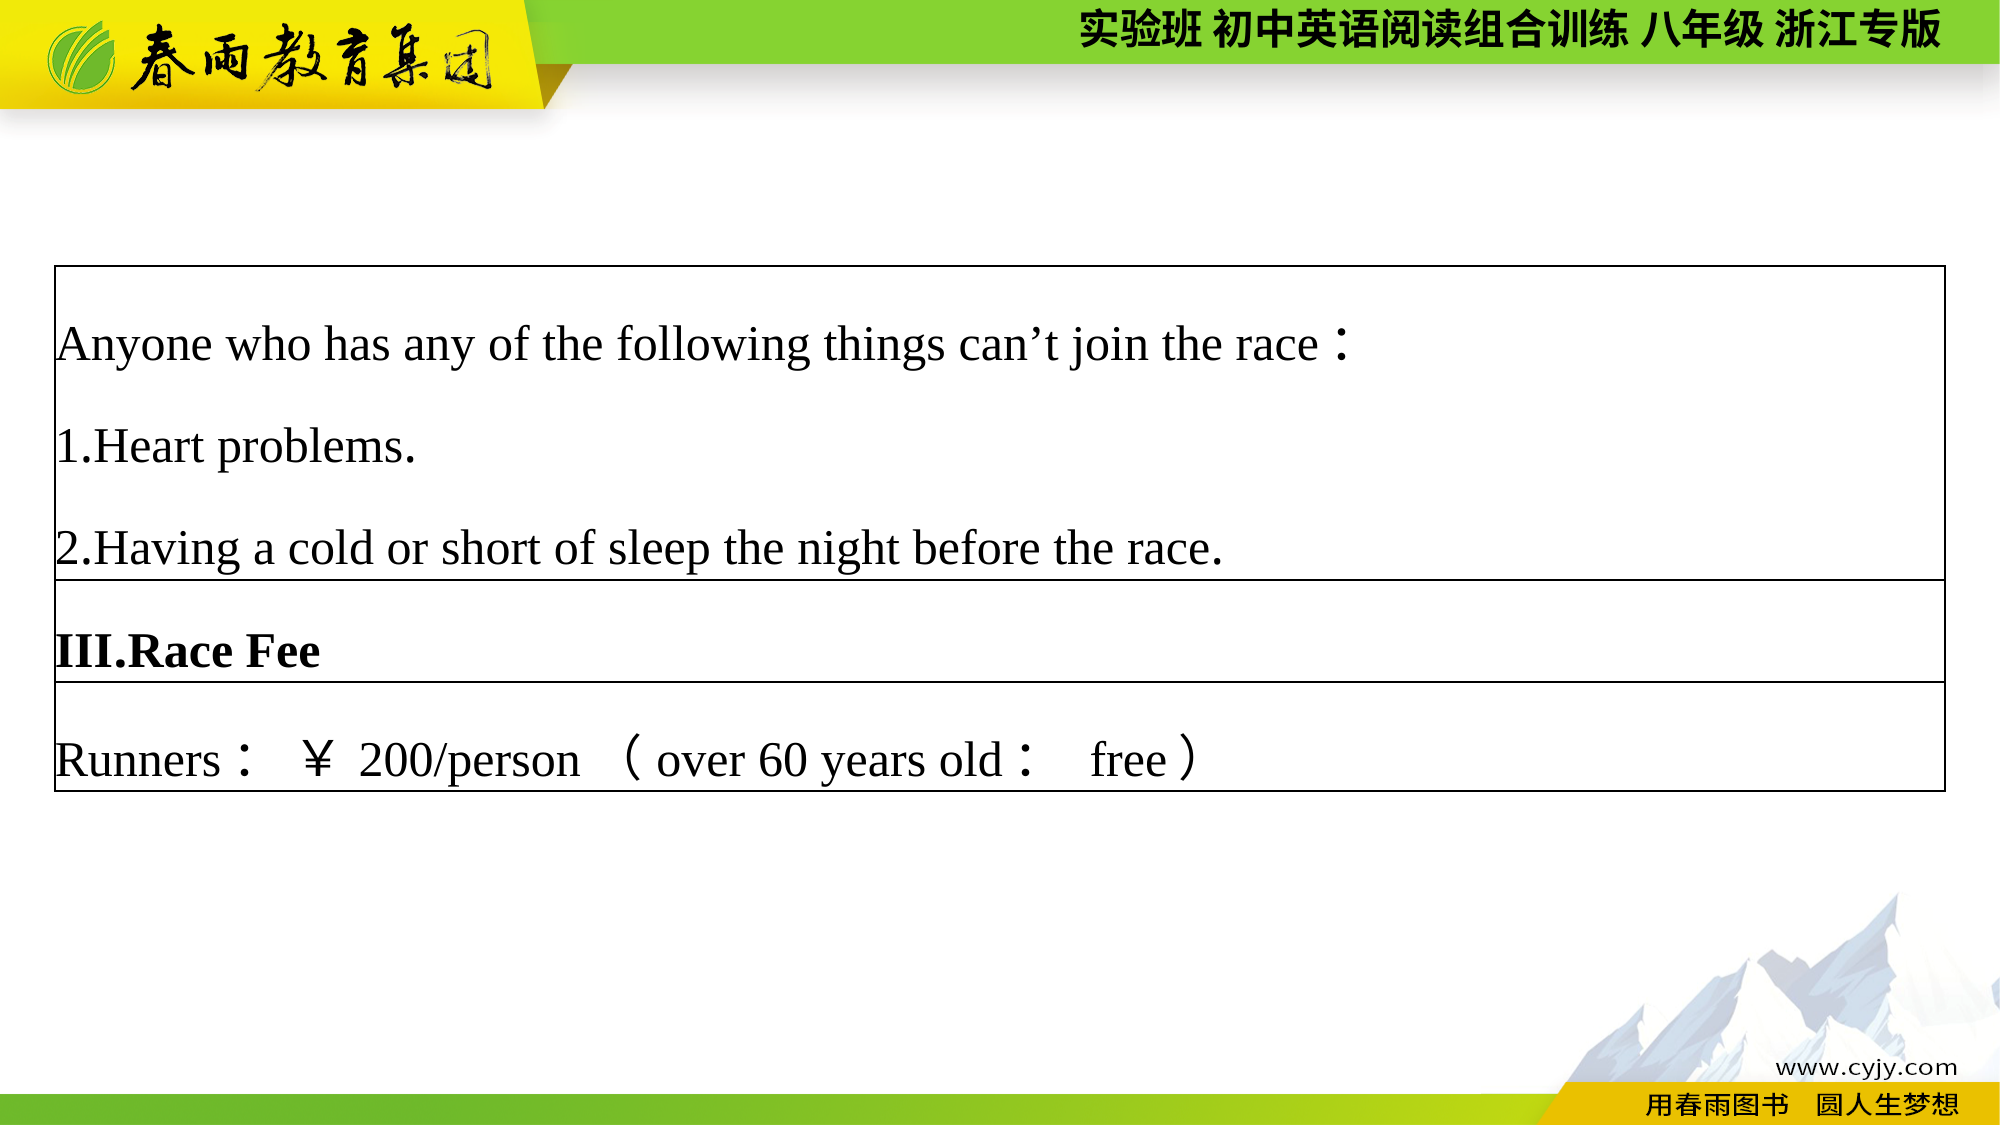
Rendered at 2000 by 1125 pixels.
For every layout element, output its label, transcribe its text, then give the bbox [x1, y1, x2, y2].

table_cell Runners： ￥200/person（over 60 years old： free） [56, 683, 1944, 790]
picture [0, 0, 2000, 1125]
table_header Anyone who has any of the following things can’t join the race： 1.Heart problems. 2.Having a cold or short of sleep the night before the race. [56, 267, 1944, 579]
table_cell III.Race Fee [56, 581, 1944, 681]
